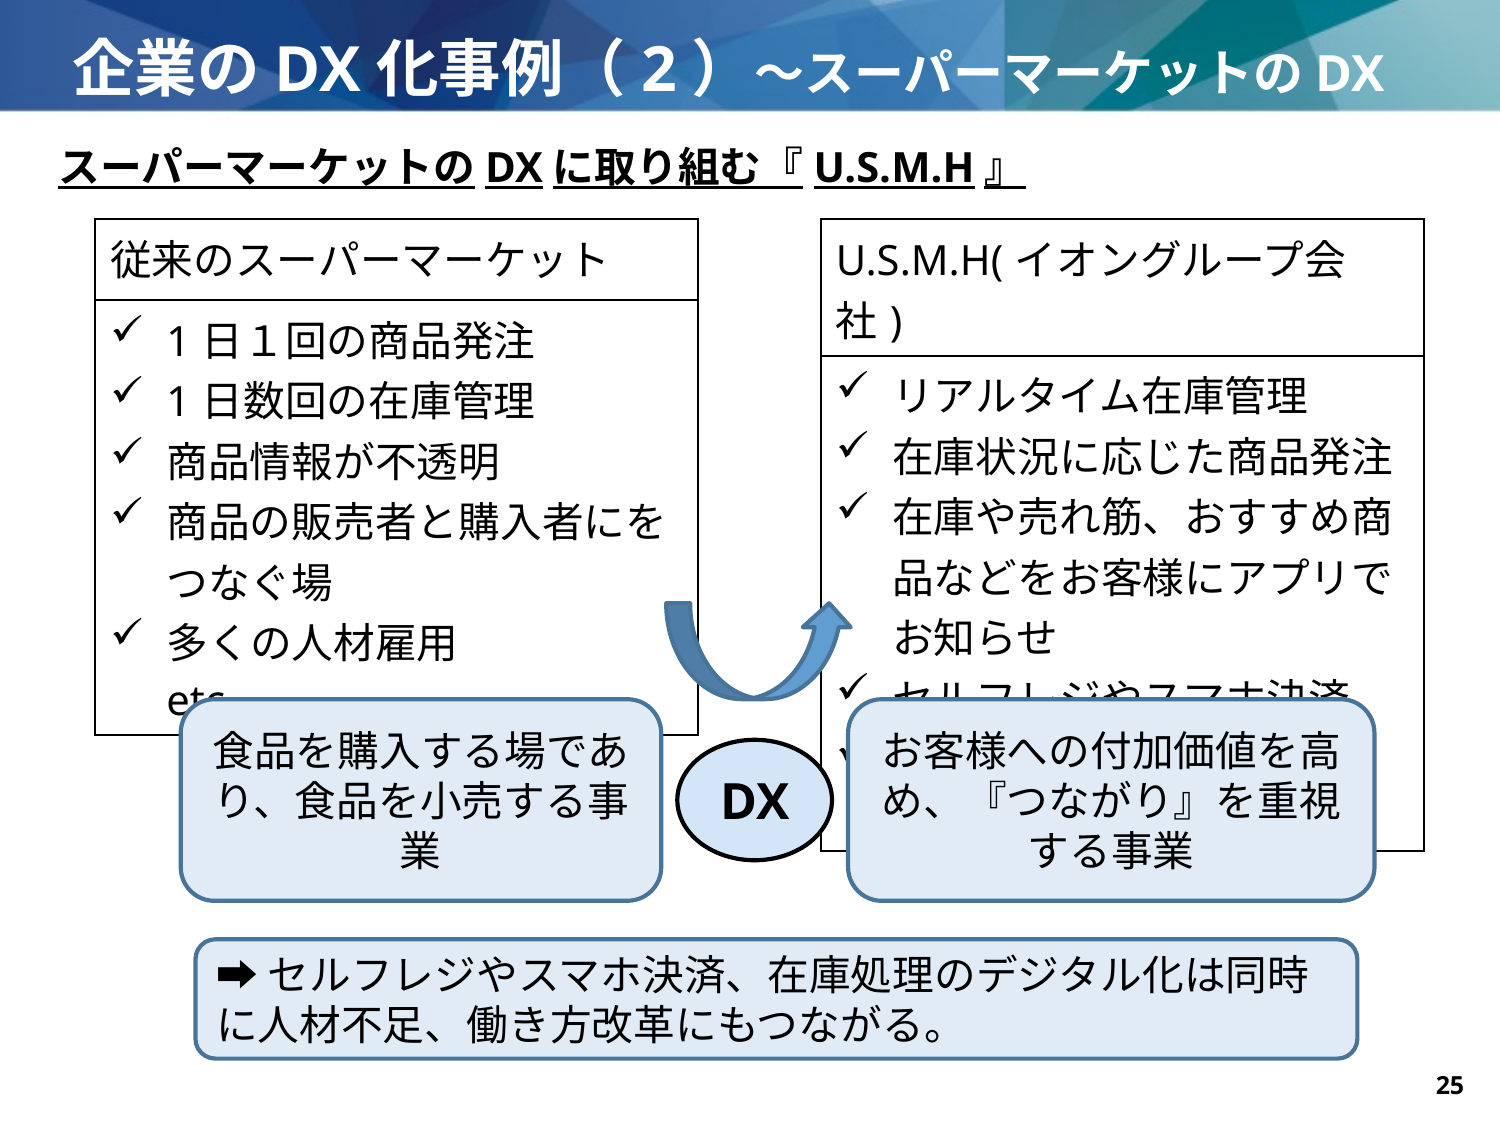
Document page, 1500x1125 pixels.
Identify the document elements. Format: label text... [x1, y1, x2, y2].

table_cell リアルタイム在庫管理 在庫状況に応じた商品発注 在庫や売れ筋、おすすめ商品などをお客様にアプリでお知らせ セルフレジやスマホ決済 お客様情報の管理 etc.. [822, 357, 1423, 850]
text_box ➡セルフレジやスマホ決済、在庫処理のデジタル化は同時に人材不足、働き方改革にもつながる。 [193, 937, 1360, 1061]
picture [0, 0, 1500, 1125]
text_box お客様への付加価値を高め、『つながり』を重視する事業 [845, 697, 1377, 903]
text_box 食品を購入する場であり、食品を小売する事業 [178, 697, 664, 903]
title 企業のDX化事例（2）～スーパーマーケットのDX～ [57, 21, 1441, 89]
text_box スーパーマーケットのDXに取り組む『U.S.M.H』 [41, 132, 1426, 203]
table_cell 1日１回の商品発注 1日数回の在庫管理 商品情報が不透明 商品の販売者と購入者にをつなぐ場 多くの人材雇用 etc.. [96, 301, 697, 734]
text_box [664, 601, 853, 702]
table_header 従来のスーパーマーケット [96, 220, 697, 299]
text_box DX [675, 737, 835, 863]
table_header U.S.M.H(イオングループ会社) [822, 220, 1423, 355]
